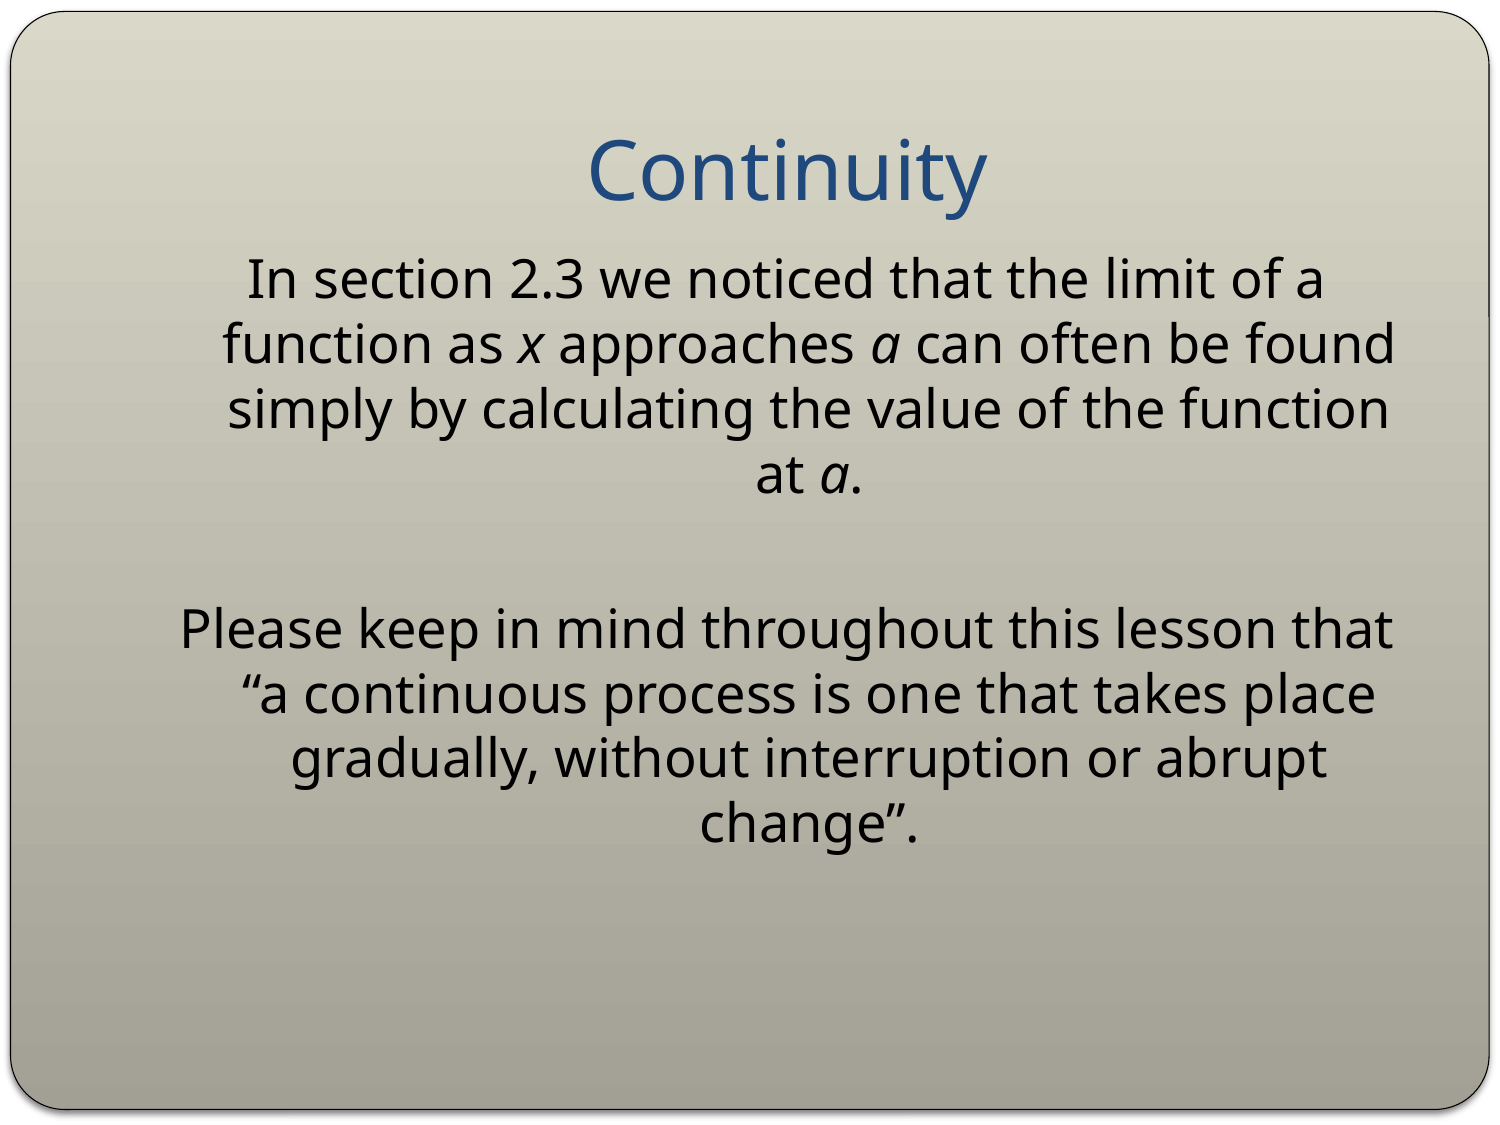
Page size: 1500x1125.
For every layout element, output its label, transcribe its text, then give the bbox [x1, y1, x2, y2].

list In section 2.3 we noticed that the limit of a function as x approaches a can often be found simply by calculating the value of the function at a. Please keep in mind throughout this lesson that “a continuous process is one that takes place gradually, without interruption or abrupt change”. [150, 237, 1425, 988]
title Continuity [150, 45, 1425, 233]
